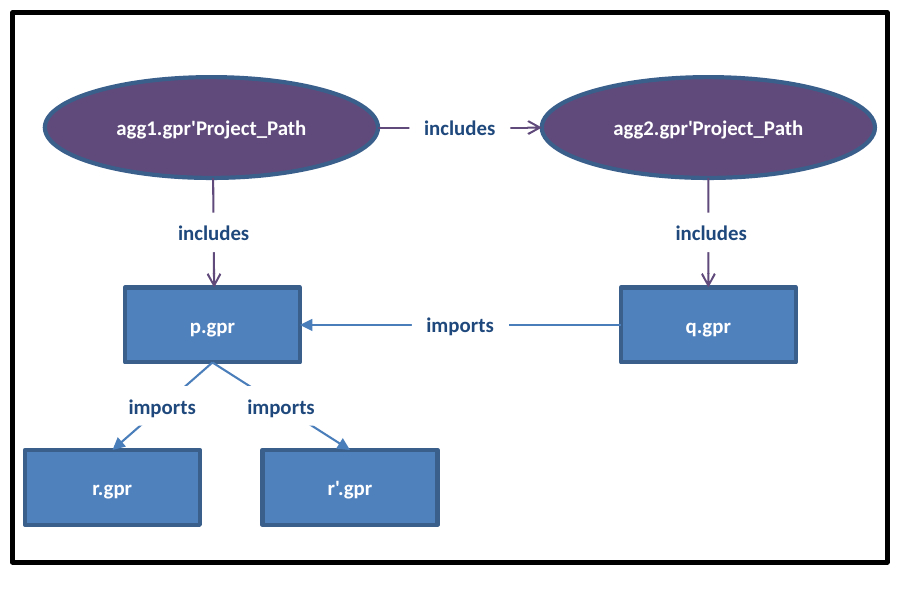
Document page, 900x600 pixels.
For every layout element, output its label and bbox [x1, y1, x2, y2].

text_box [10, 10, 890, 565]
text_box [112, 362, 210, 451]
text_box [212, 362, 351, 451]
